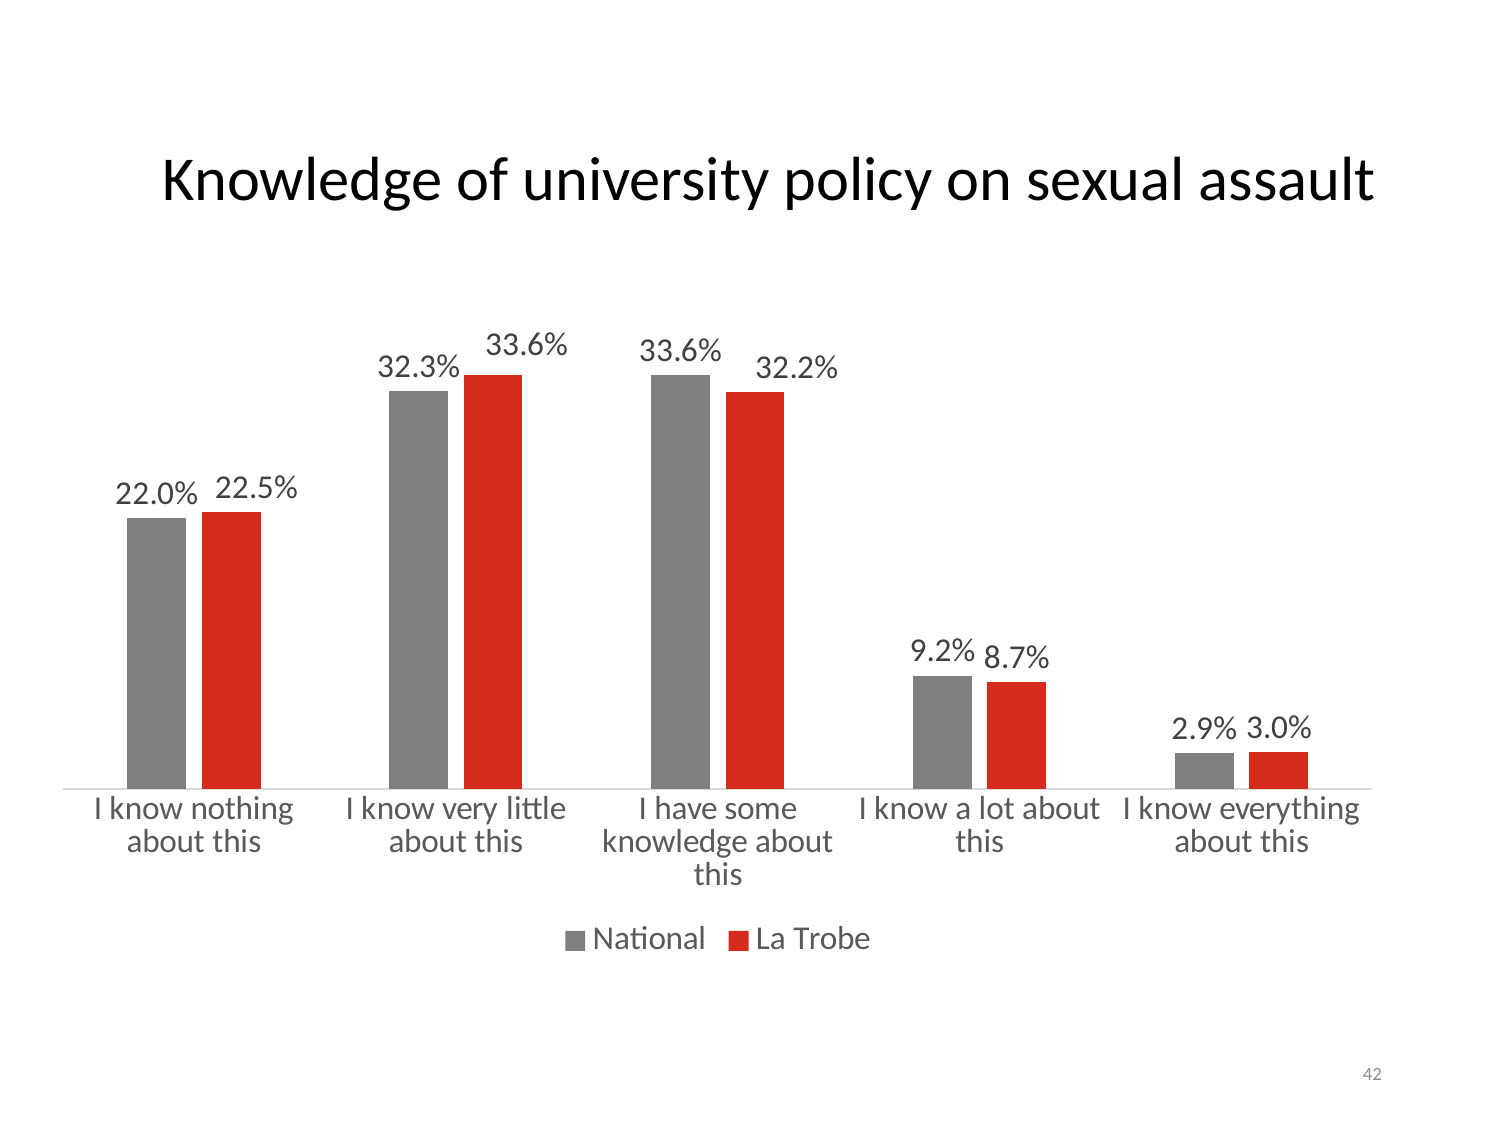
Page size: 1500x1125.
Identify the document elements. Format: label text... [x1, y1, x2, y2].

chart [35, 282, 1400, 965]
text_box Knowledge of university policy on sexual assault [31, 125, 1495, 236]
slide_number 42 [1059, 1042, 1397, 1103]
